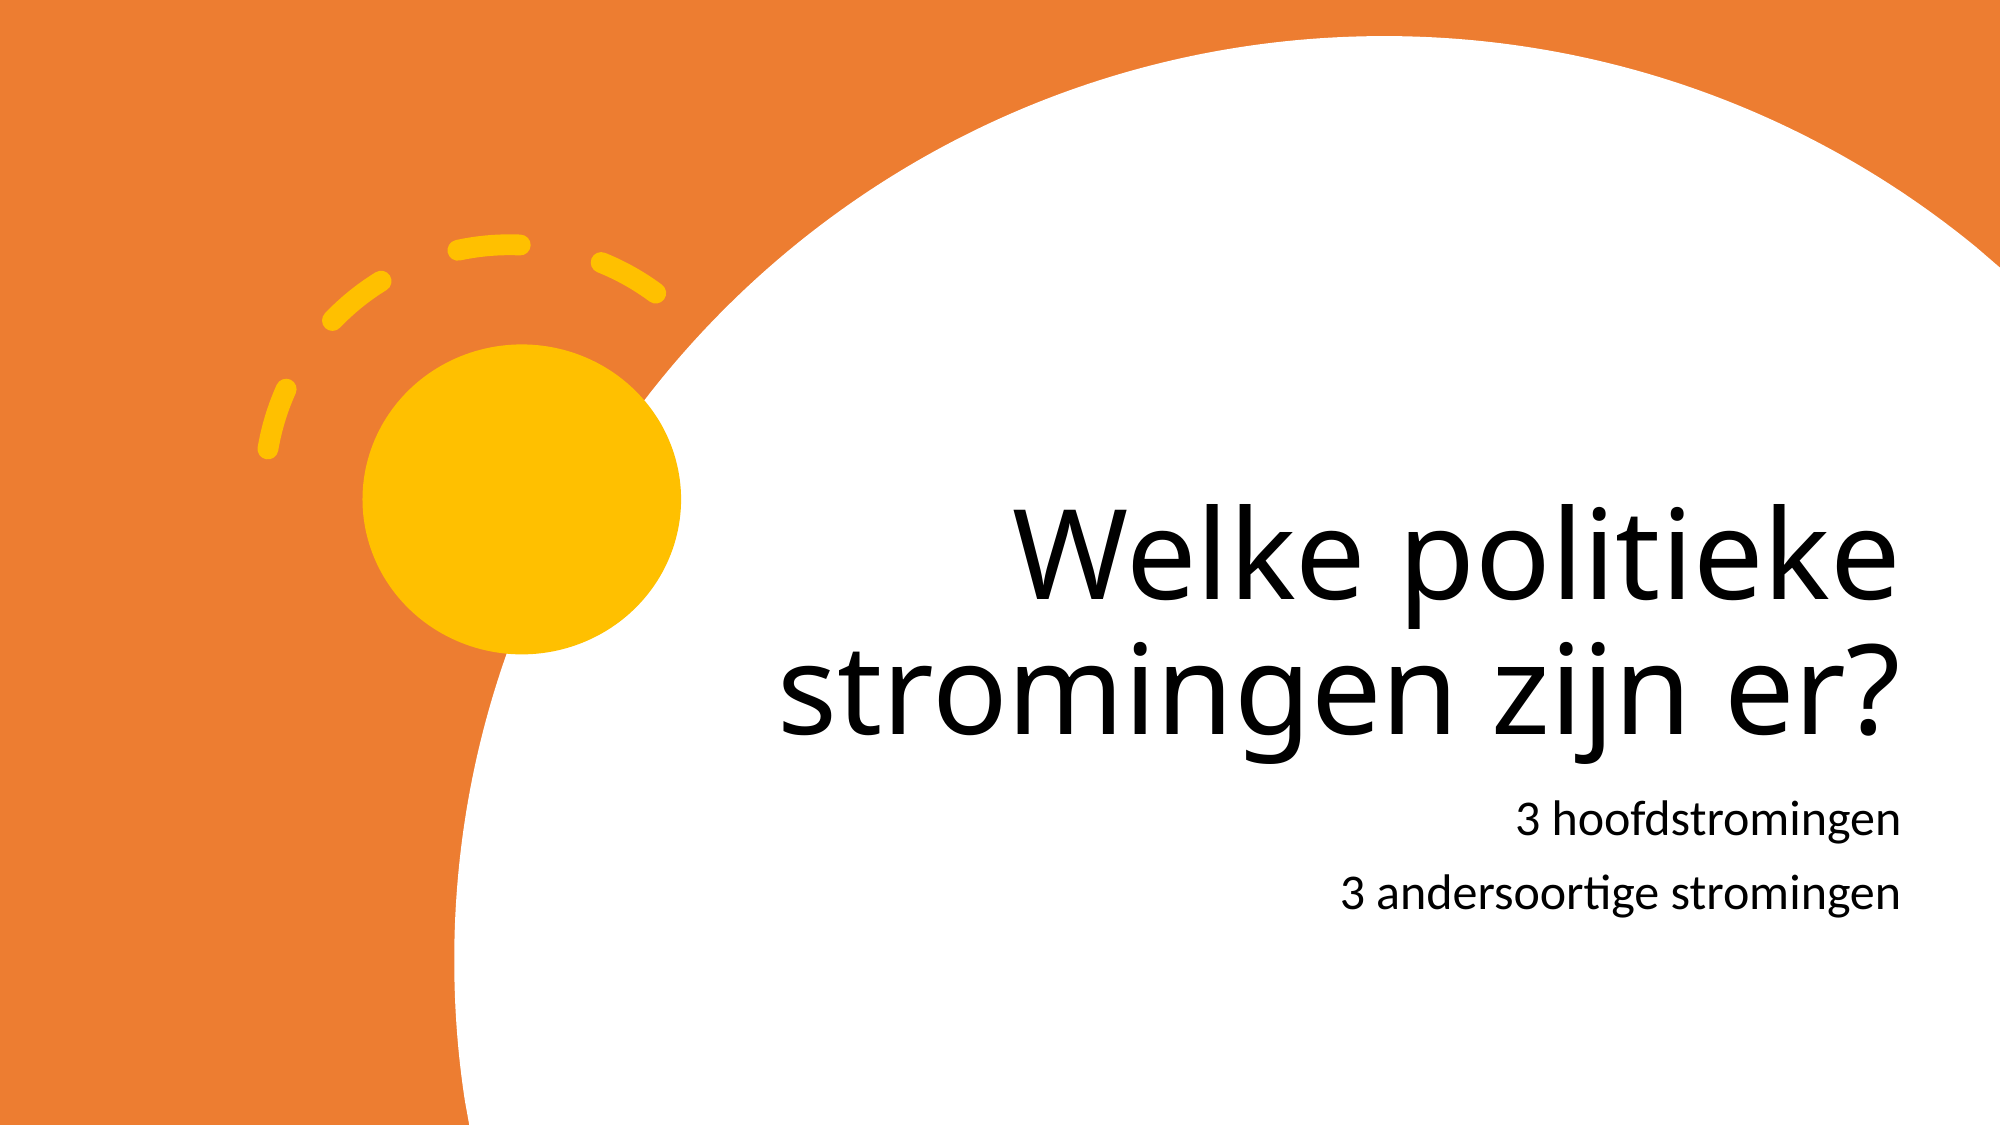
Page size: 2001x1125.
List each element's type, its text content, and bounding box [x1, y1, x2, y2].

text_box [361, 373, 662, 656]
text_box [0, 0, 2000, 1125]
text_box [453, 35, 2000, 1125]
subtitle 3 hoofdstromingen 3 andersoortige stromingen [662, 784, 1917, 1003]
title Welke politieke stromingen zijn er? [662, 318, 1917, 770]
text_box [267, 244, 676, 490]
